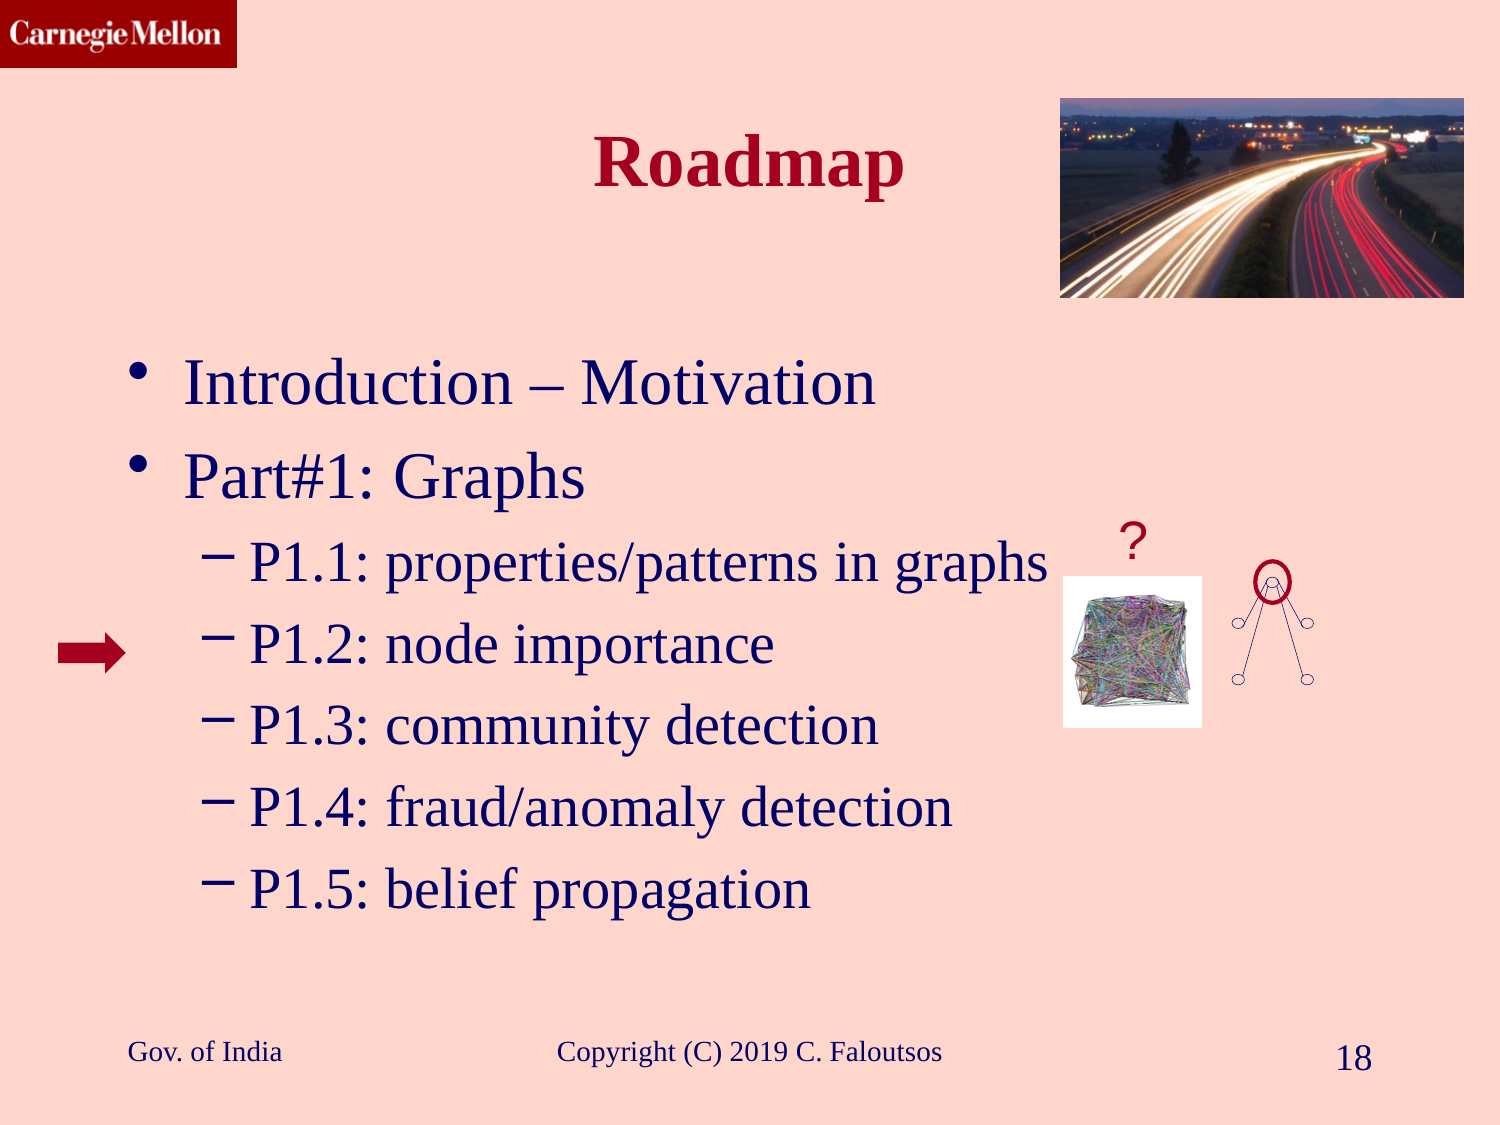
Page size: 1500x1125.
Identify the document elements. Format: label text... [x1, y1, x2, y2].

footer Copyright (C) 2019 C. Faloutsos [512, 1024, 988, 1101]
list Introduction – Motivation Part#1: Graphs P1.1: properties/patterns in graphs P1.2: node importance P1.3: community detection P1.4: fraud/anomaly detection P1.5: belief propagation [112, 237, 1388, 1001]
text_box ? [1103, 497, 1164, 574]
picture [1060, 98, 1464, 299]
slide_number 18 [1074, 1024, 1388, 1101]
picture [0, 0, 237, 68]
slide_number Gov. of India [112, 1024, 426, 1101]
text_box [1256, 561, 1289, 575]
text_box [1231, 576, 1314, 686]
picture [1063, 576, 1202, 729]
text_box [58, 632, 126, 674]
title Roadmap [112, 99, 1058, 213]
